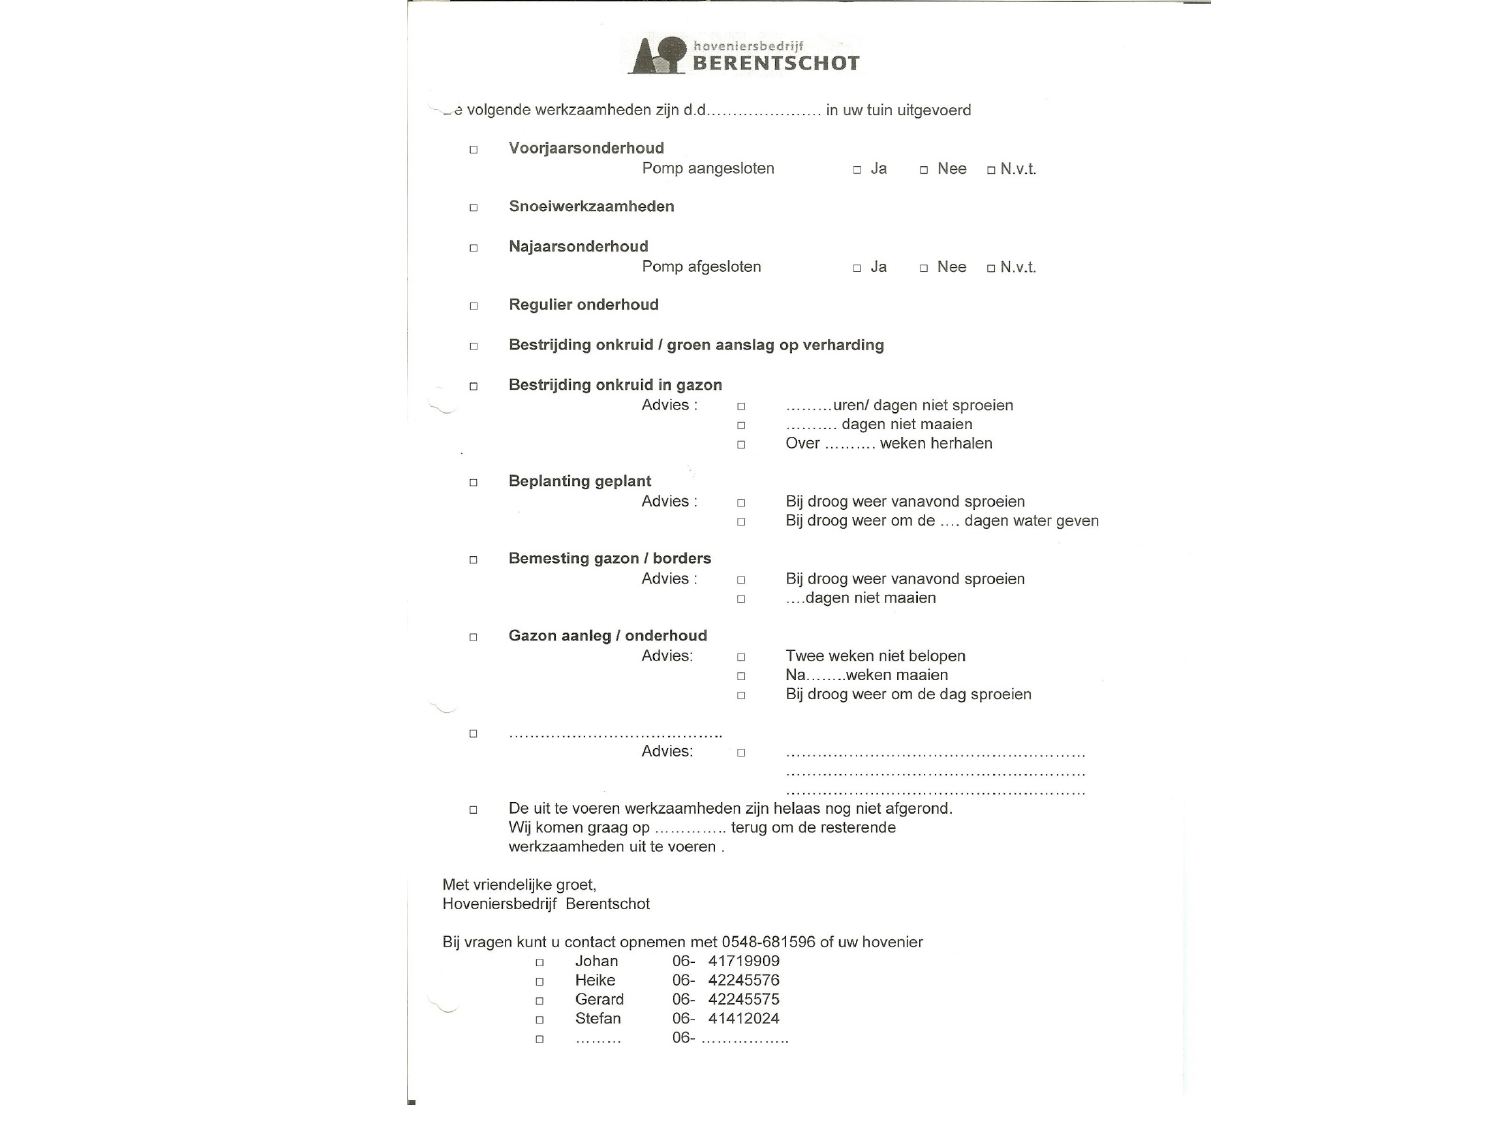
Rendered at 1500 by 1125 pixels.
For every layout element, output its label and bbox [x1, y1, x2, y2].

list [407, 0, 1211, 1106]
